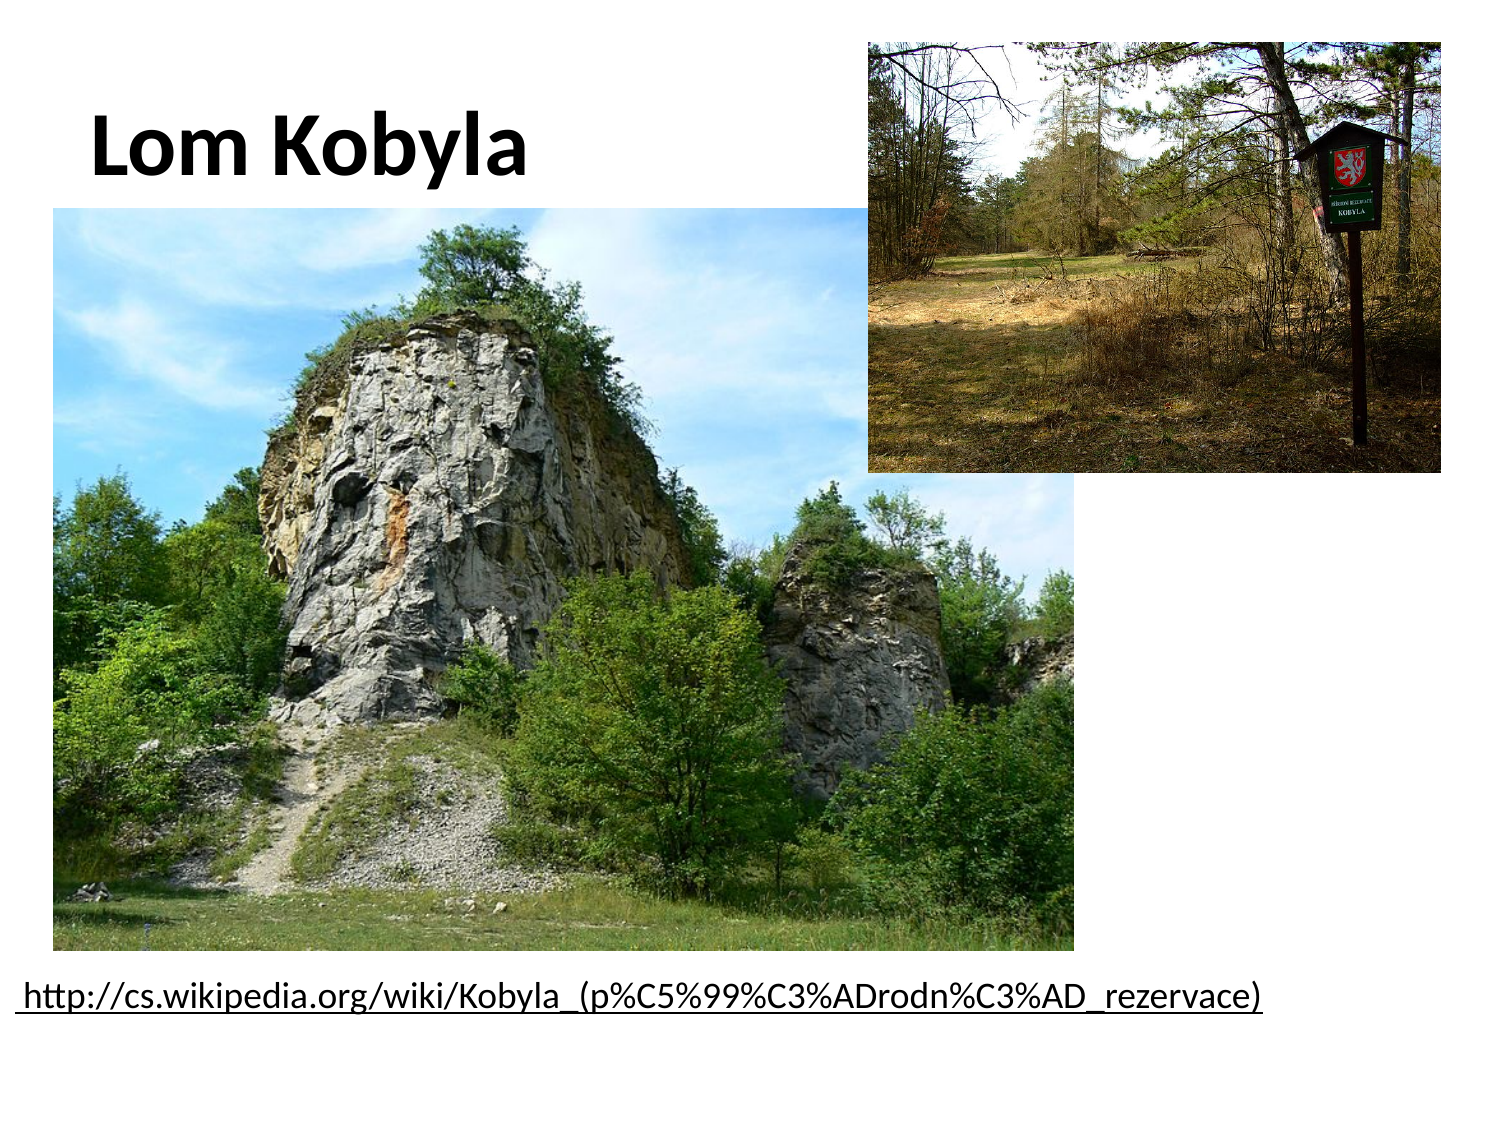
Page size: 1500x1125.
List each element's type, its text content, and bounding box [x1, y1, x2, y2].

text_box http://cs.wikipedia.org/wiki/Kobyla_(p%C5%99%C3%ADrodn%C3%AD_rezervace) [0, 964, 1447, 1024]
title Lom Kobyla [75, 45, 863, 206]
picture [867, 42, 1442, 473]
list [52, 207, 1074, 951]
